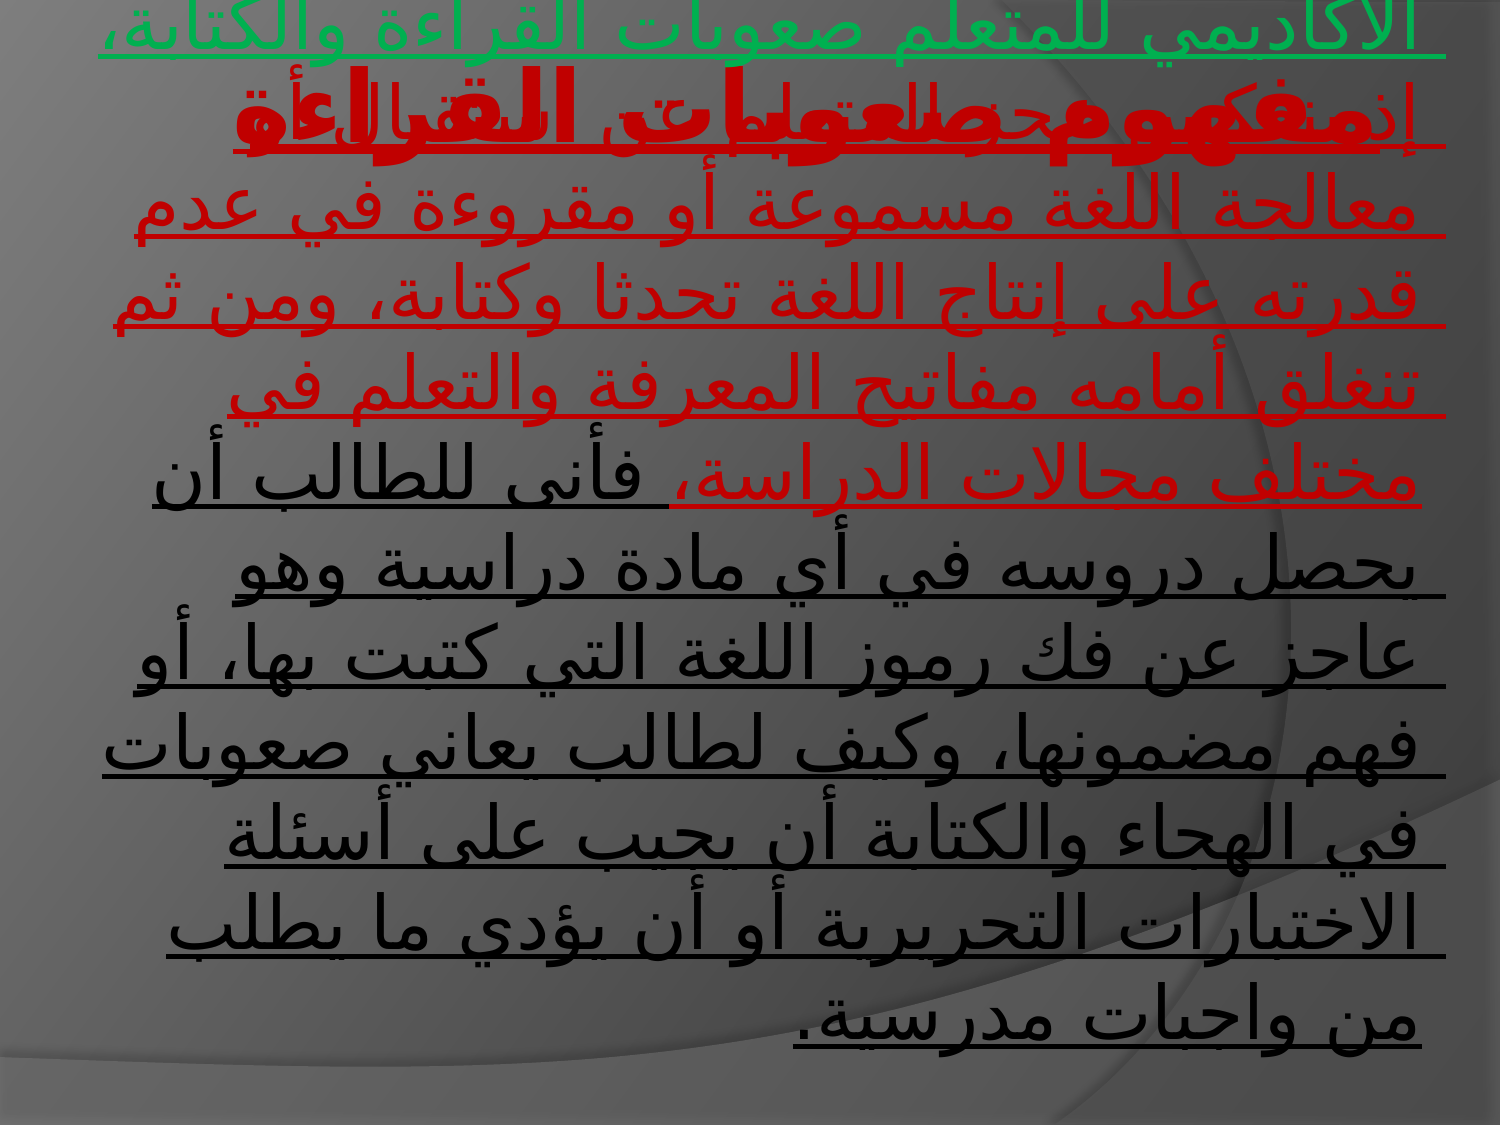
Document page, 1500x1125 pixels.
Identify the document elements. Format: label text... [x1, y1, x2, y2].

subtitle يذكر اللبودي ( 2004 ) أن من أكثر صعوبات التعلم شيوعا، وأبعدها أثرا في الأداء الأكاديمي للمتعلم صعوبات القراءة والكتابة، إذ ينعكس عجز المتعلم عن استقبال أو معالجة اللغة مسموعة أو مقروءة في عدم قدرته على إنتاج اللغة تحدثا وكتابة، ومن ثم تنغلق أمامه مفاتيح المعرفة والتعلم في مختلف مجالات الدراسة، فأنى للطالب أن يحصل دروسه في أي مادة دراسية وهو عاجز عن فك رموز اللغة التي كتبت بها، أو فهم مضمونها، وكيف لطالب يعاني صعوبات في الهجاء والكتابة أن يجيب على أسئلة الاختبارات التحريرية أو أن يؤدي ما يطلب من واجبات مدرسية. [58, 234, 1430, 1055]
title مفهوم صعوبات القراءة [112, 35, 1388, 223]
